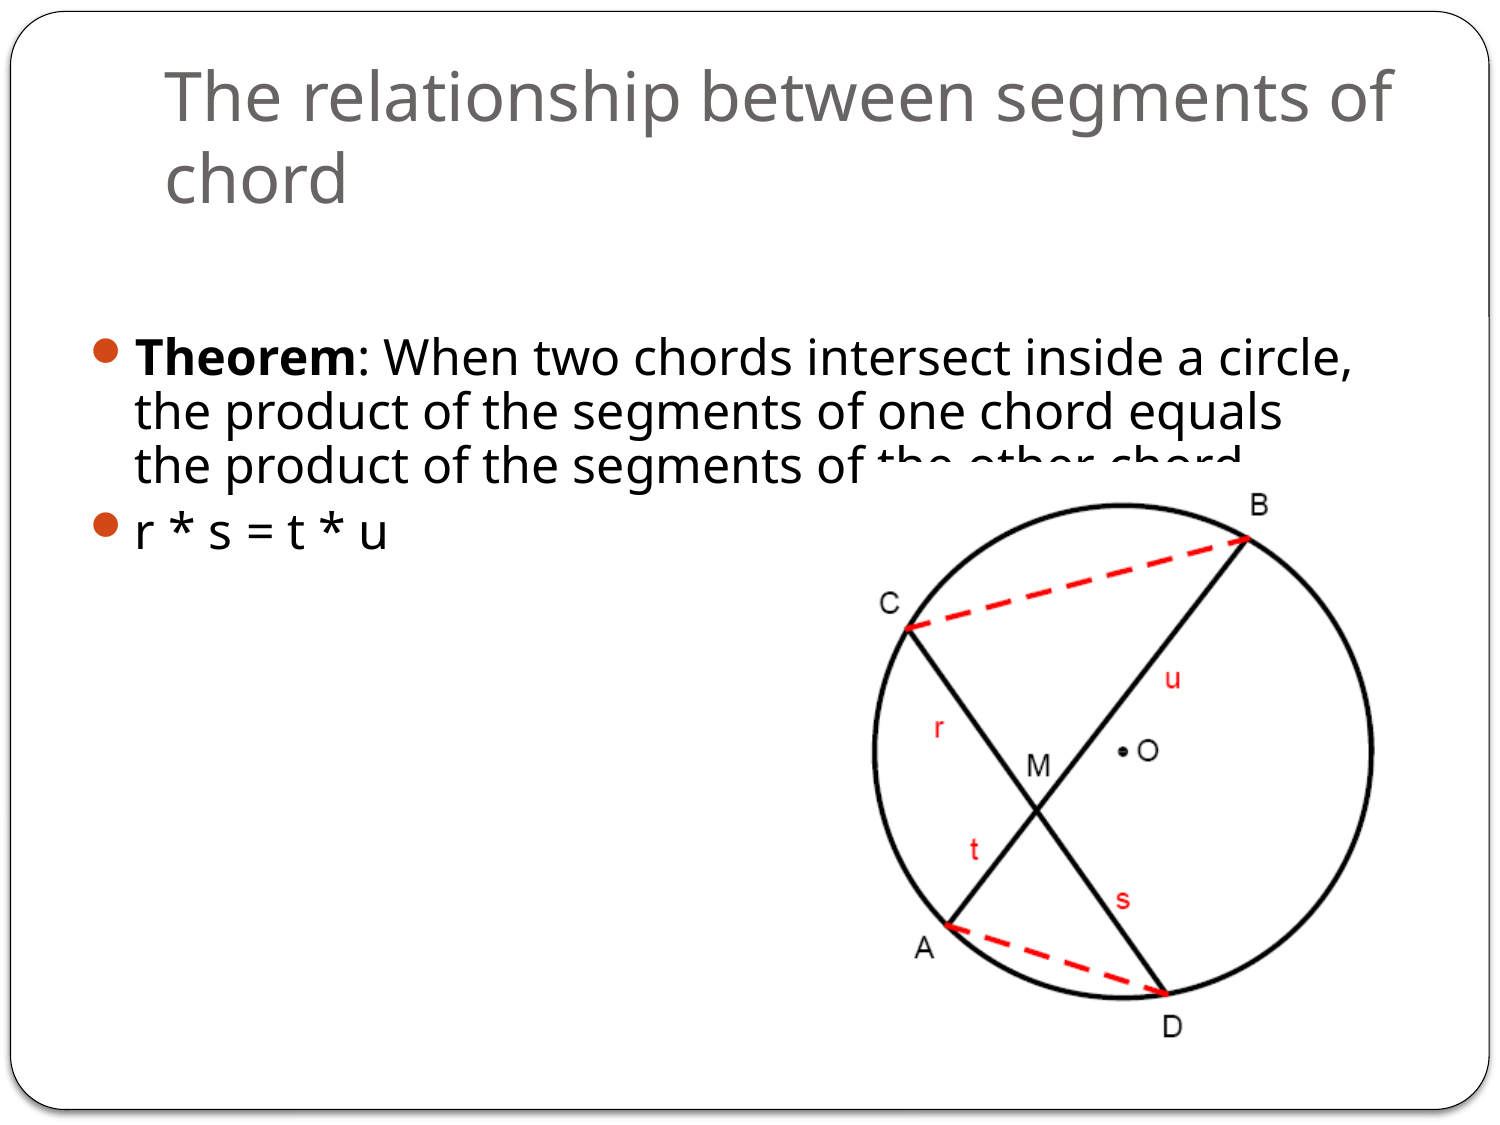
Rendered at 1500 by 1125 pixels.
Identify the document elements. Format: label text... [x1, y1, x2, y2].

title The relationship between segments of chord [150, 45, 1425, 233]
picture [862, 462, 1404, 1038]
list Theorem: When two chords intersect inside a circle, the product of the segments of one chord equals the product of the segments of the other chord. r * s = t * u [75, 324, 1388, 610]
